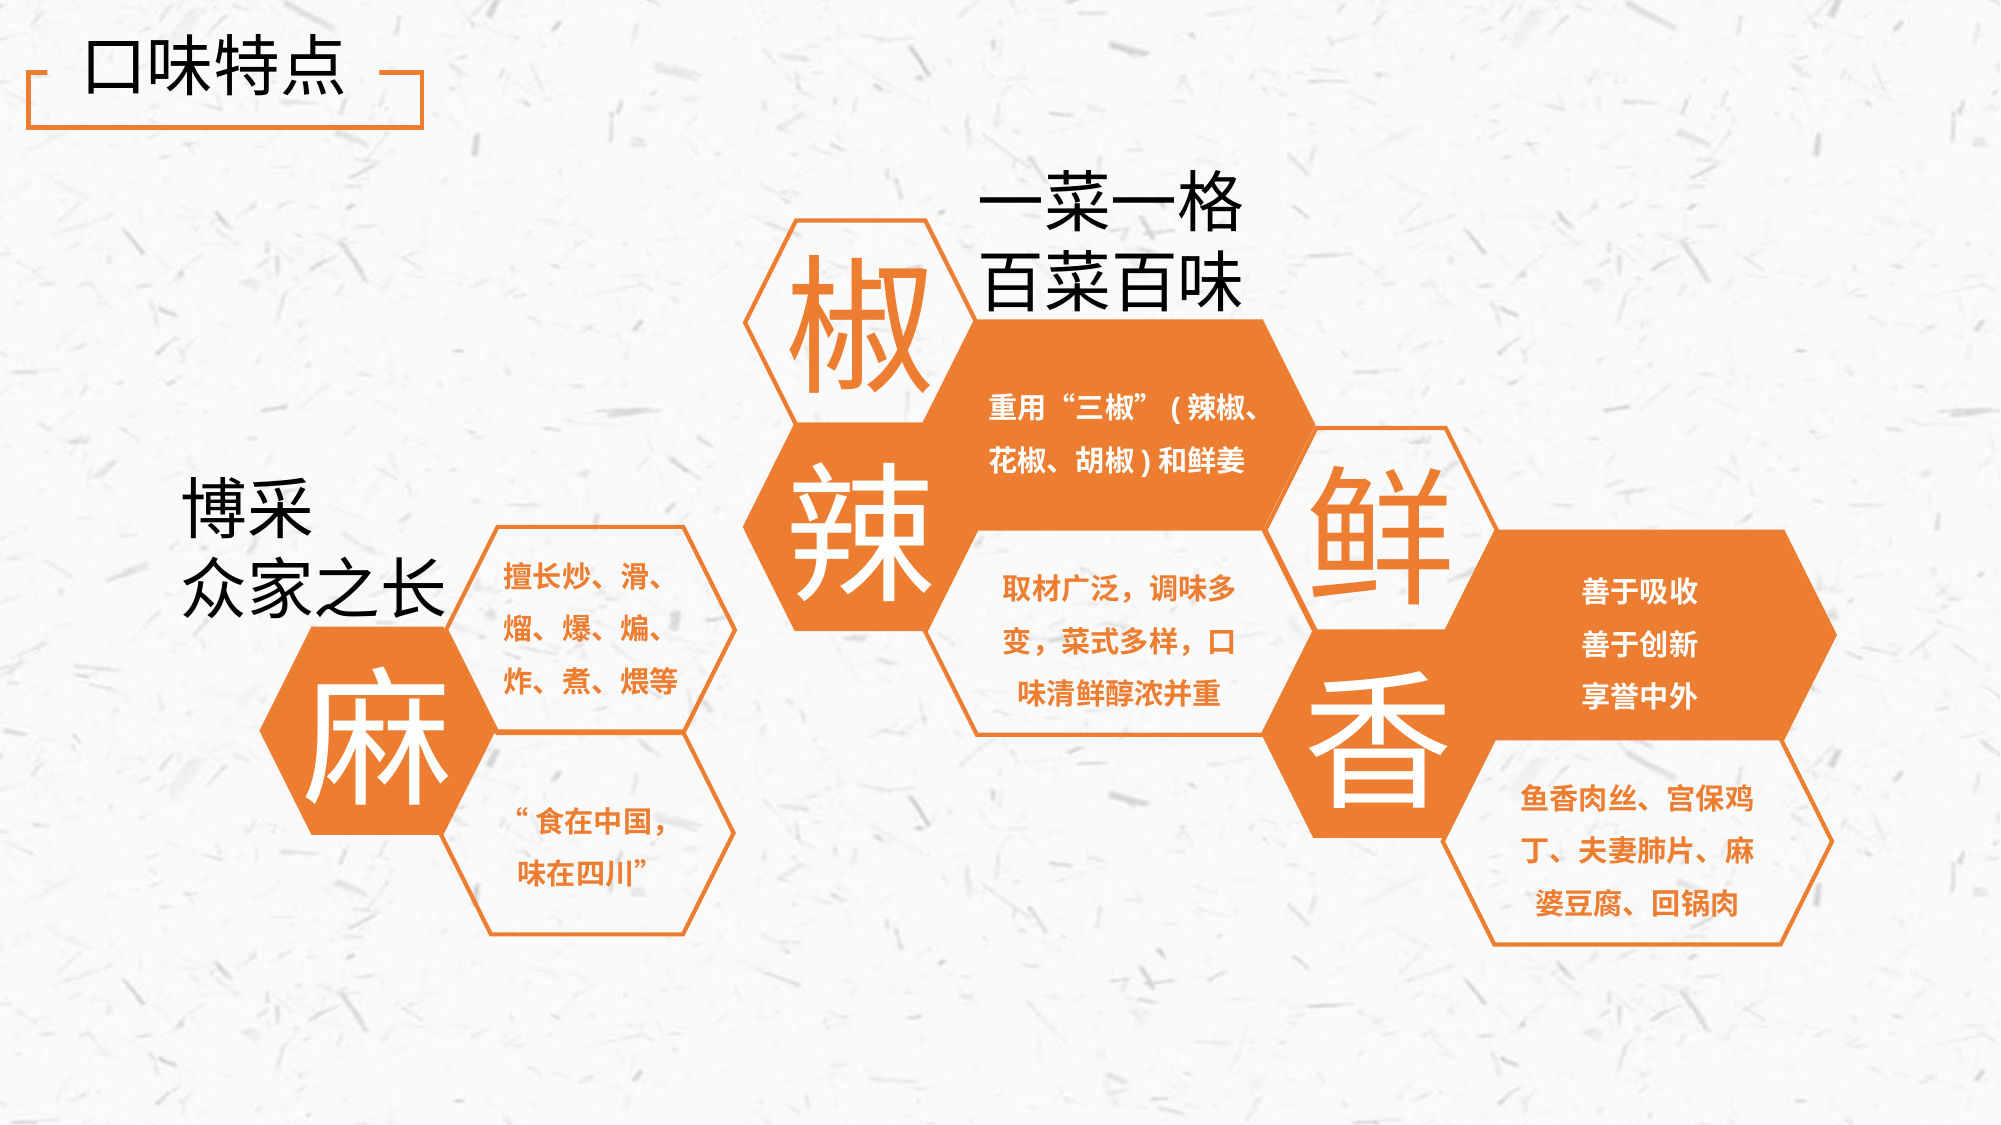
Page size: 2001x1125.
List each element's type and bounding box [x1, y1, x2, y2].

picture [0, 0, 2001, 1125]
text_box [28, 0, 422, 128]
text_box [165, 152, 1835, 945]
